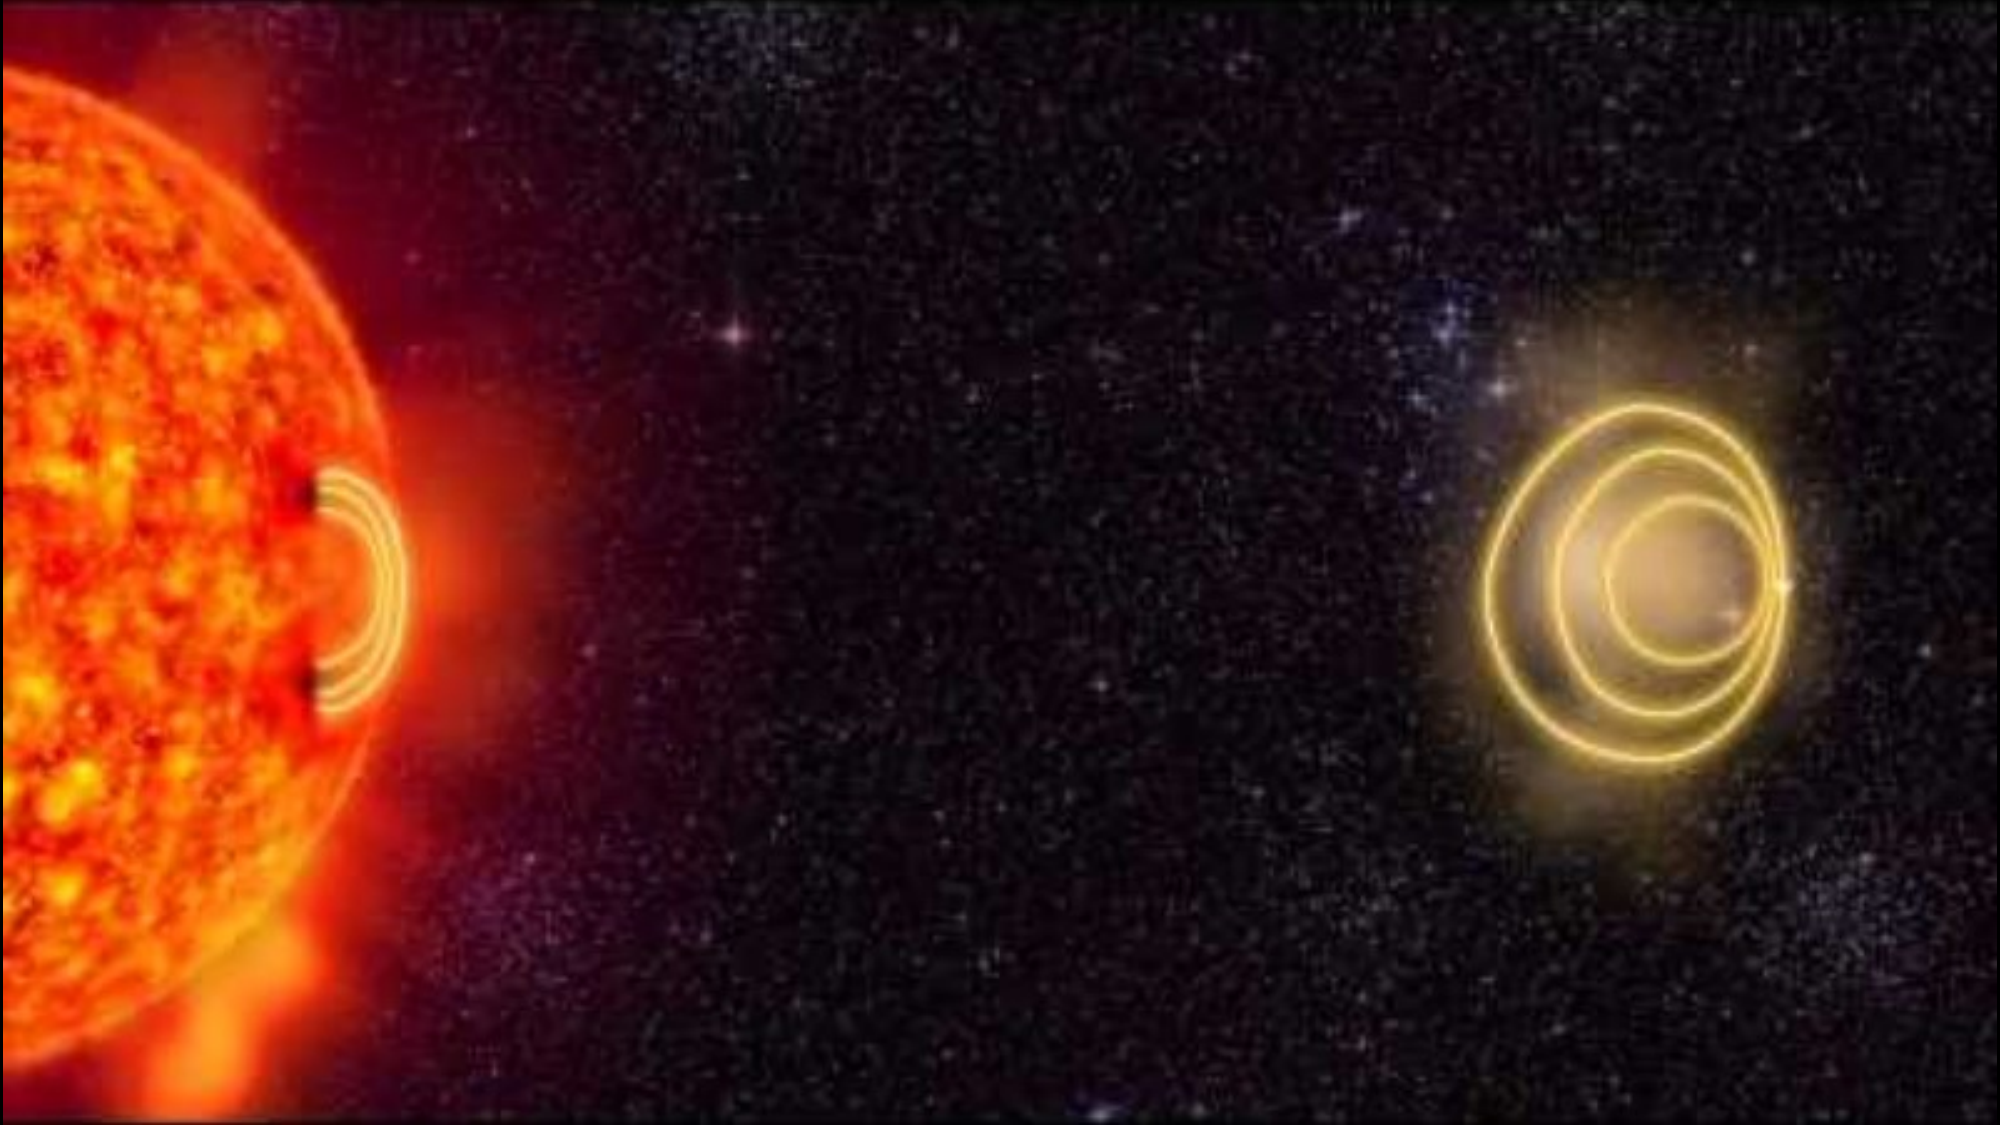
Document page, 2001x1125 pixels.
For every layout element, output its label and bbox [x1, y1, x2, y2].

text_box [2, 0, 1998, 1125]
